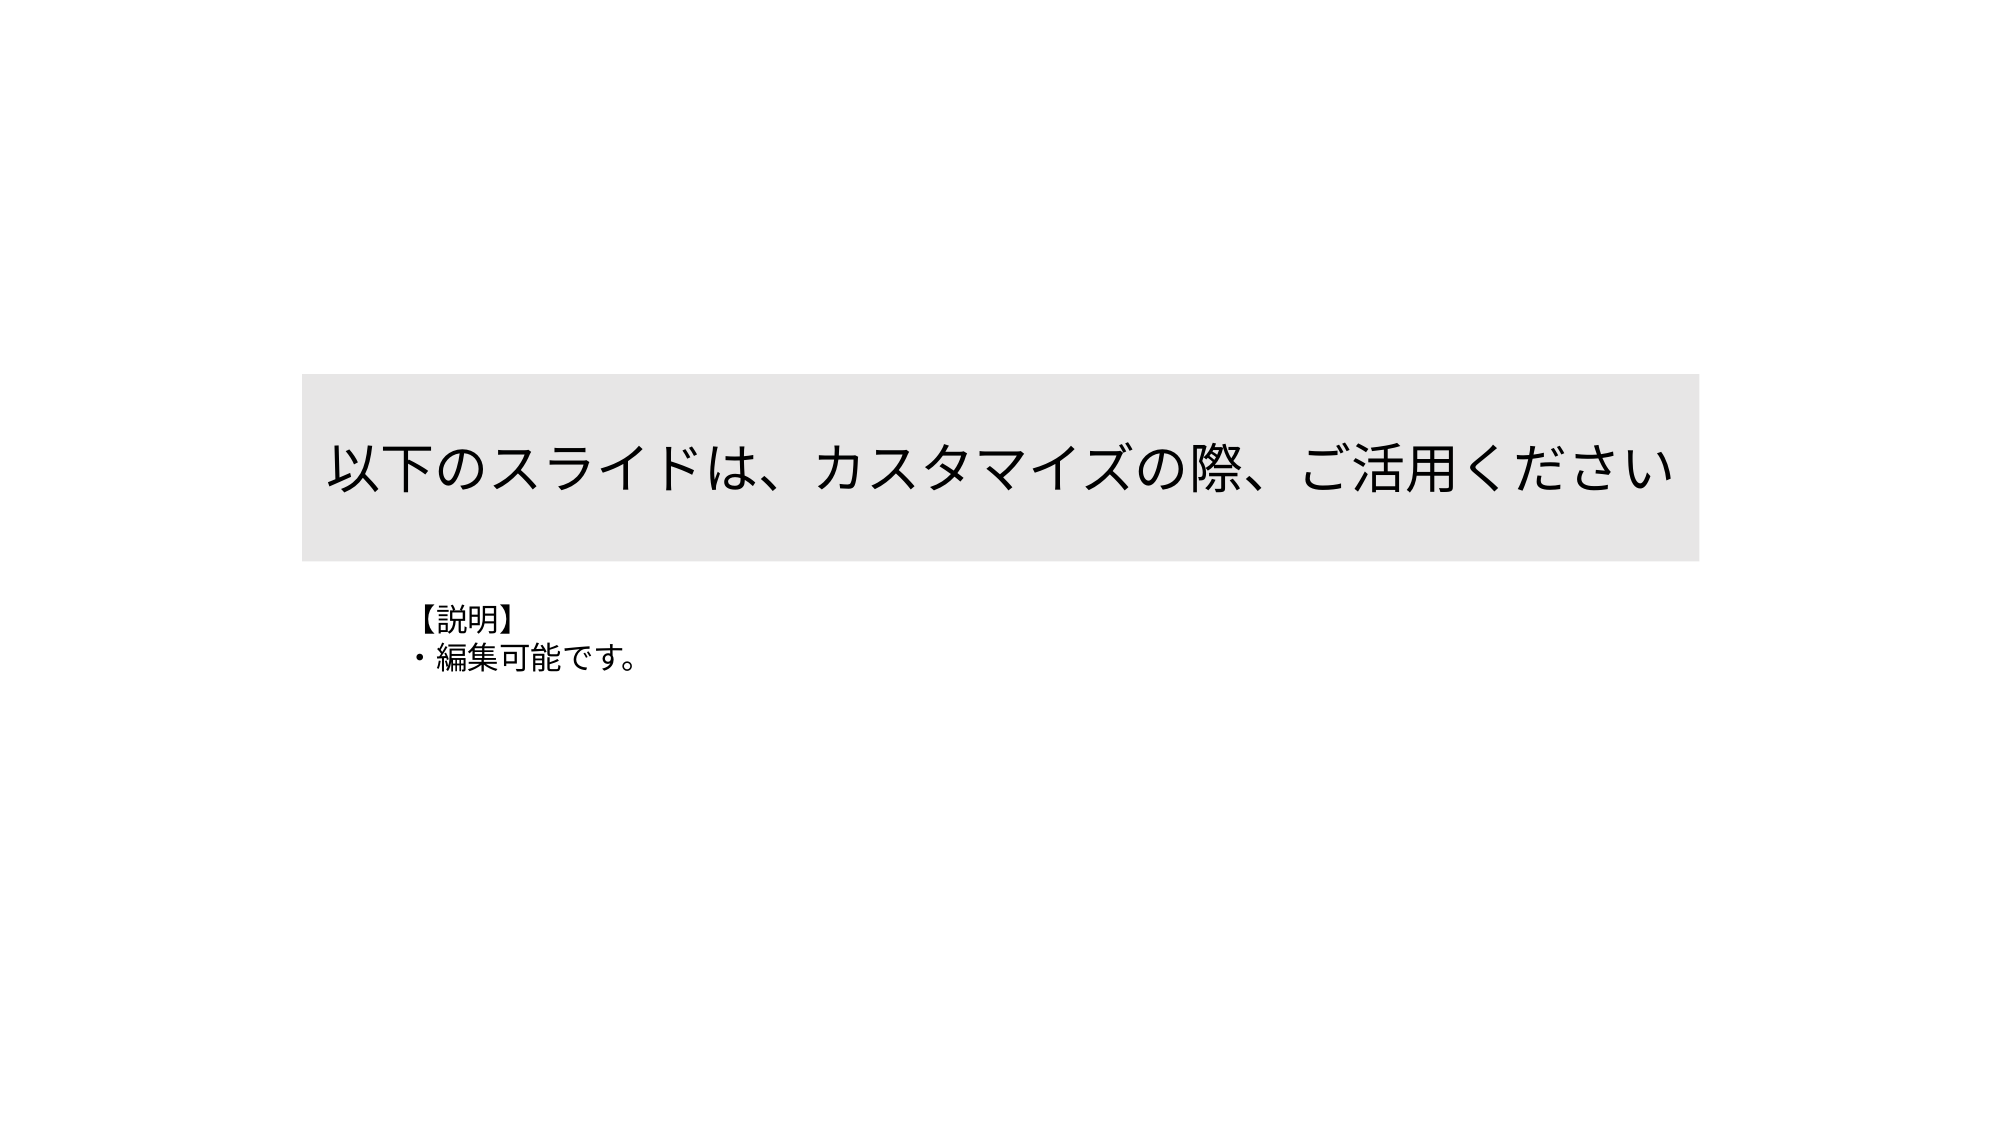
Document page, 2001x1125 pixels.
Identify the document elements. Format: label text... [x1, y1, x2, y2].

title 以下のスライドは、カスタマイズの際、ご活用ください [302, 374, 1700, 562]
text_box 【説明】 ・編集可能です。 [388, 591, 1767, 684]
